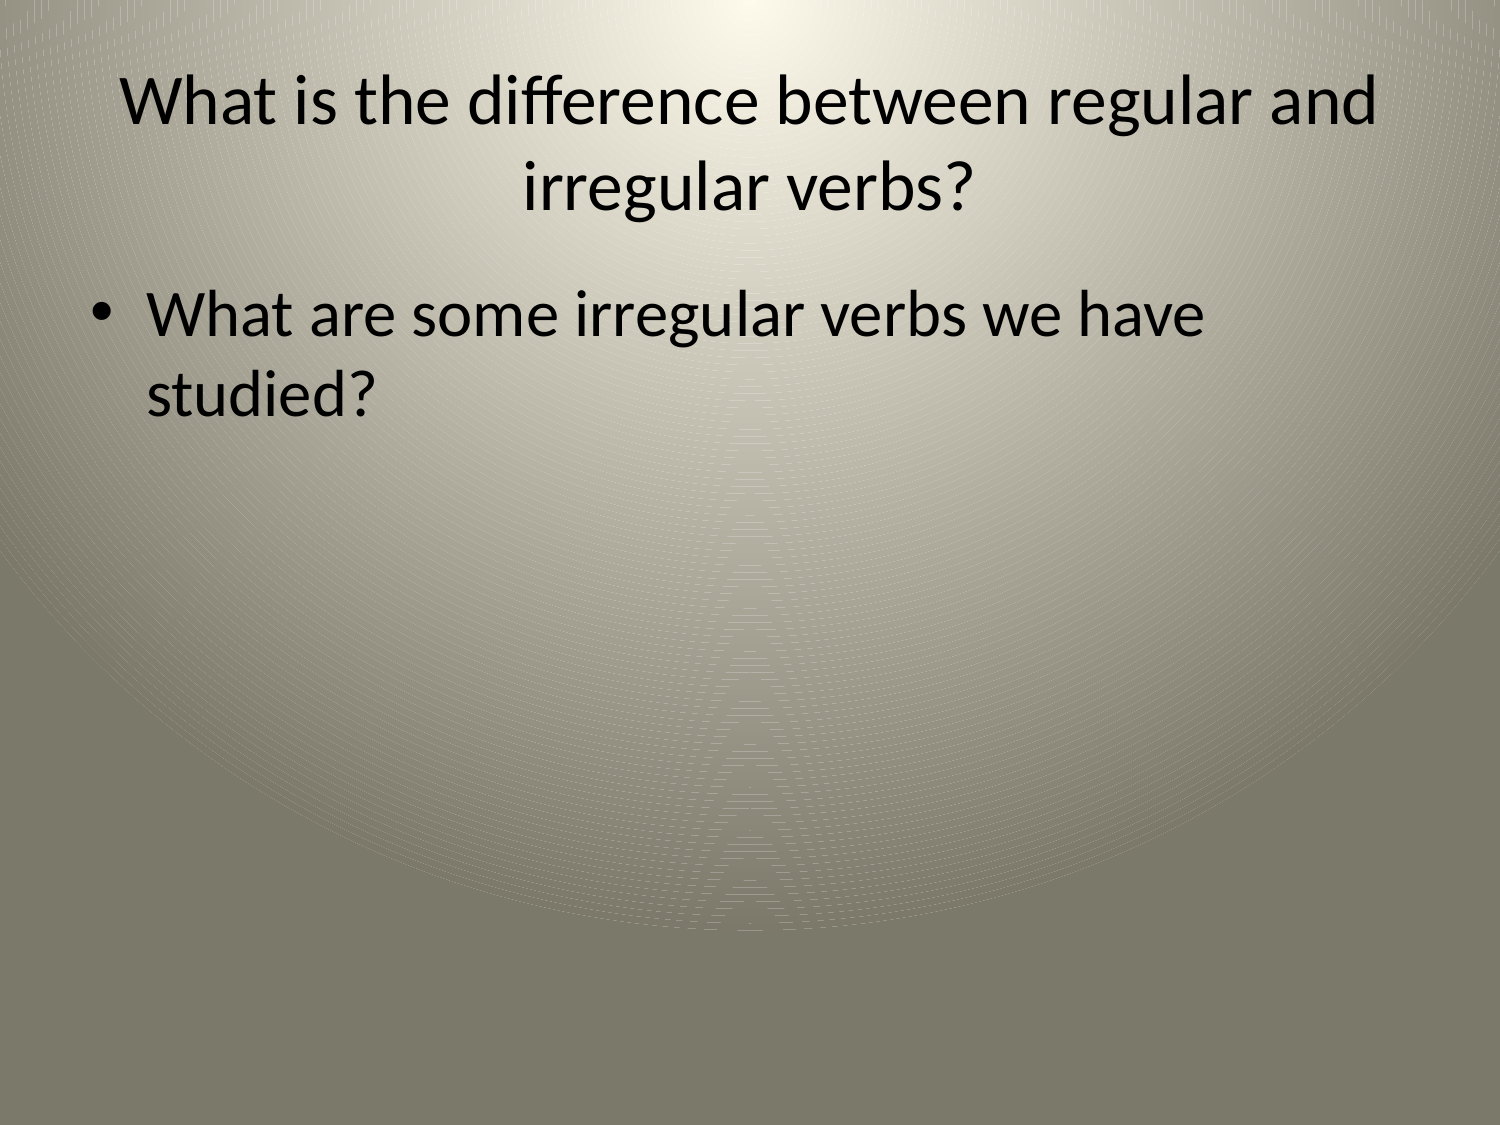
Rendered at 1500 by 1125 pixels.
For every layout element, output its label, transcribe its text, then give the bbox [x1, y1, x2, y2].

list What are some irregular verbs we have studied? [75, 262, 1425, 1005]
title What is the difference between regular and irregular verbs? [75, 45, 1425, 233]
